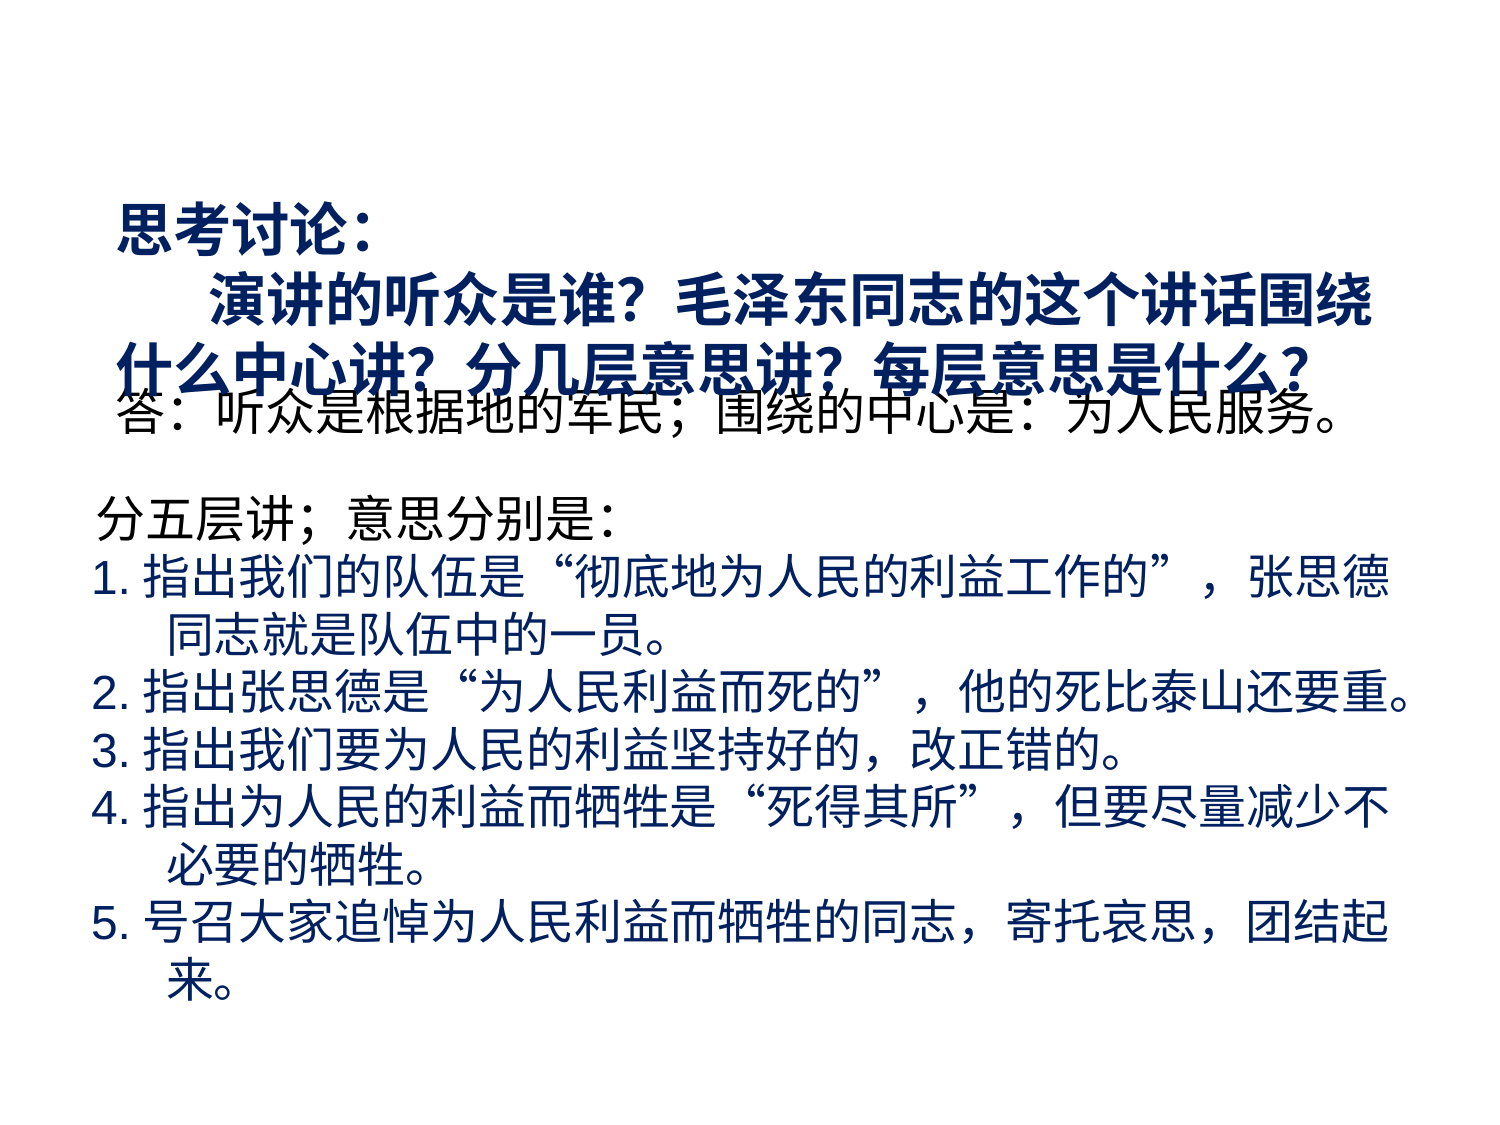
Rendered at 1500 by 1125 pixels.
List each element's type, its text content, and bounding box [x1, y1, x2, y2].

text_box 思考讨论： 演讲的听众是谁？毛泽东同志的这个讲话围绕什么中心讲？分几层意思讲？每层意思是什么？ [100, 186, 1412, 411]
text_box 答：听众是根据地的军民；围绕的中心是：为人民服务。 [100, 373, 1436, 449]
text_box 分五层讲；意思分别是： 1.指出我们的队伍是“彻底地为人民的利益工作的”，张思德同志就是队伍中的一员。 2.指出张思德是“为人民利益而死的”，他的死比泰山还要重。 3.指出我们要为人民的利益坚持好的，改正错的。 4.指出为人民的利益而牺牲是“死得其所”，但要尽量减少不必要的牺牲。 5.号召大家追悼为人民利益而牺牲的同志，寄托哀思，团结起来。 [1, 479, 1437, 1015]
